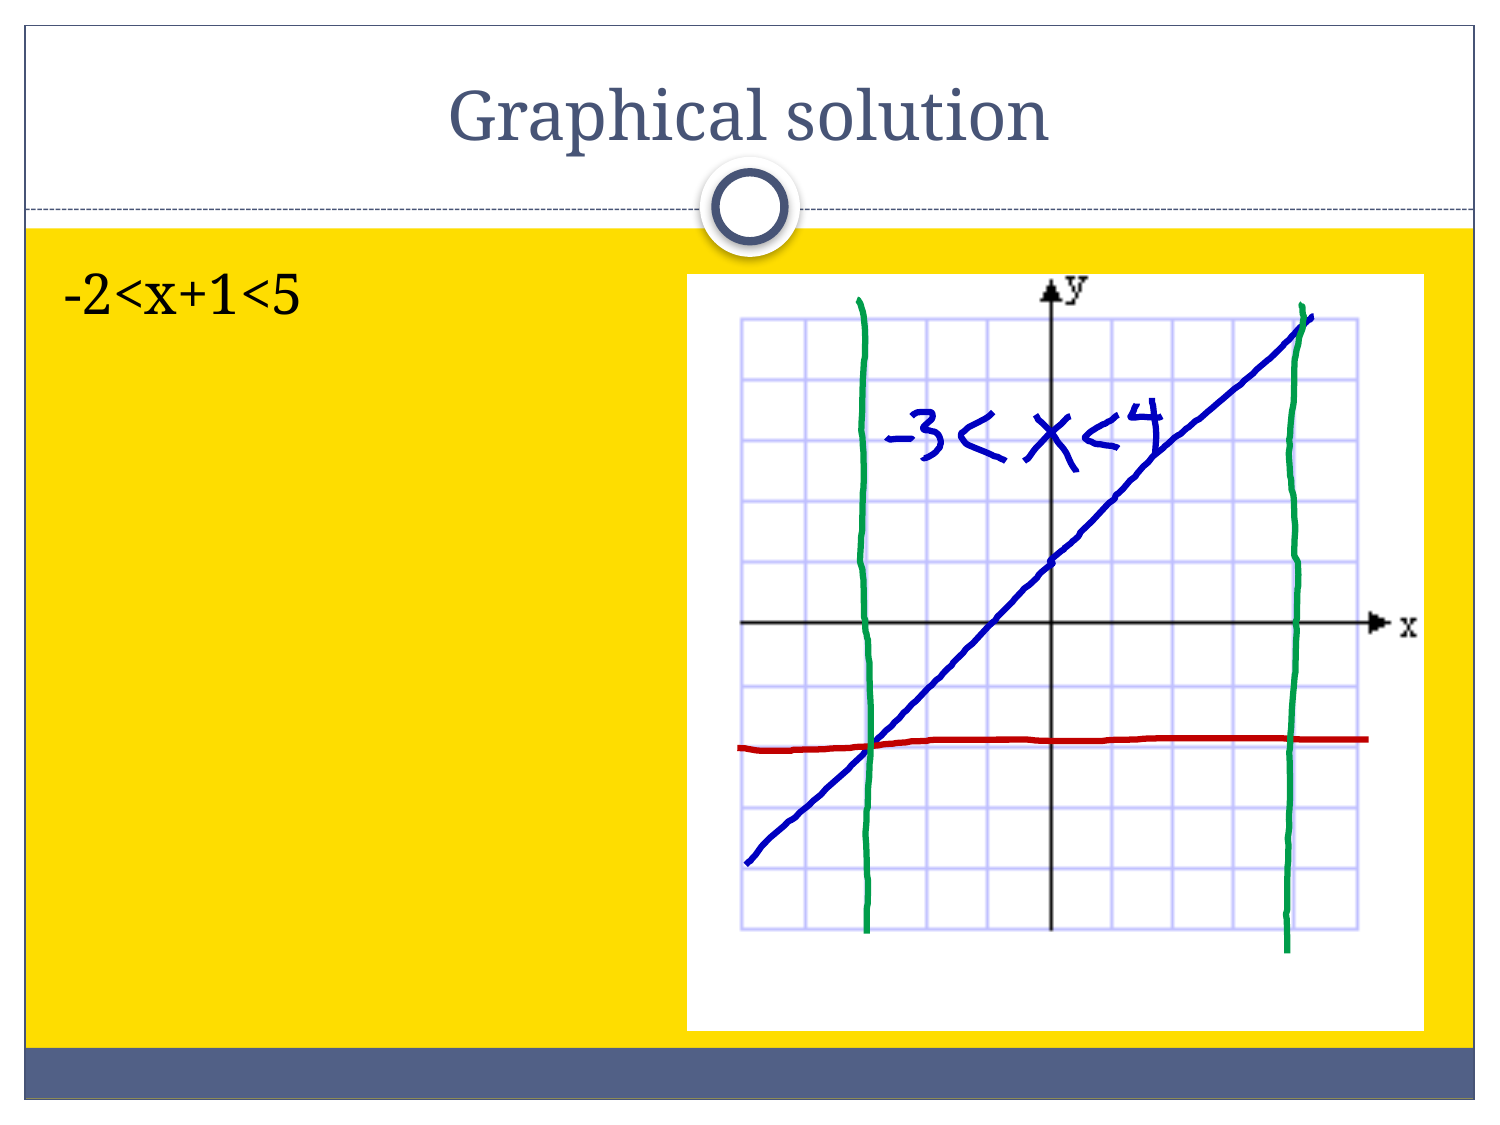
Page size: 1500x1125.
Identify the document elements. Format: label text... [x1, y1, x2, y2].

list -2<x+1<5 [49, 250, 1445, 1001]
title Graphical solution [49, 37, 1450, 162]
picture [687, 274, 1425, 1032]
